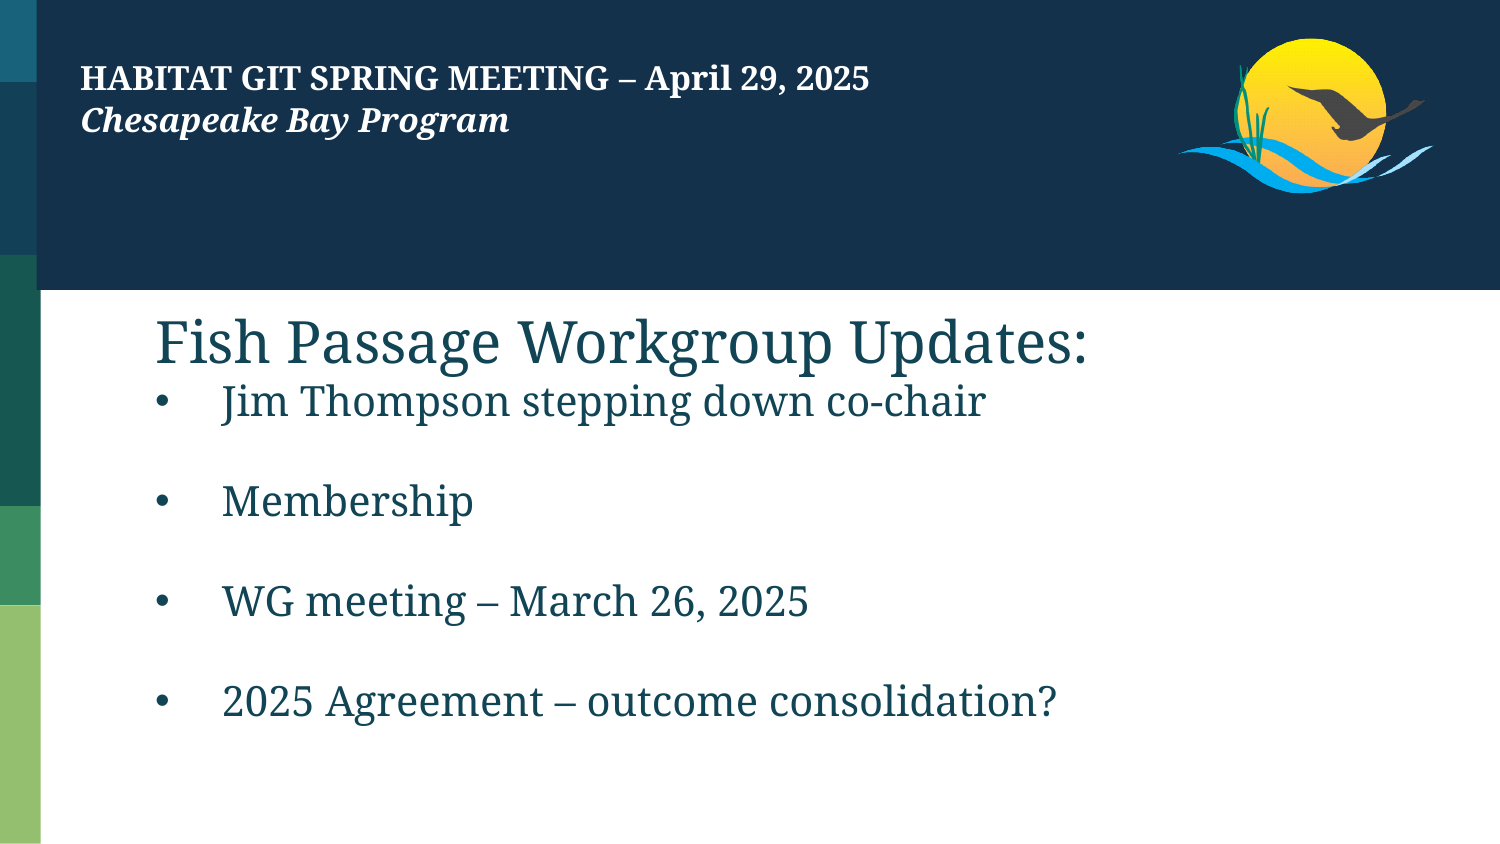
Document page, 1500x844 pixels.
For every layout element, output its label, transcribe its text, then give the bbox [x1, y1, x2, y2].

picture [1174, 35, 1436, 200]
list Fish Passage Workgroup Updates: Jim Thompson stepping down co-chair Membership WG meeting – March 26, 2025 2025 Agreement – outcome consolidation? [131, 289, 1425, 808]
text_box Habitat GIT SPRING Meeting – April 29, 2025 Chesapeake Bay Program [65, 47, 1072, 228]
text_box [36, 0, 1500, 290]
